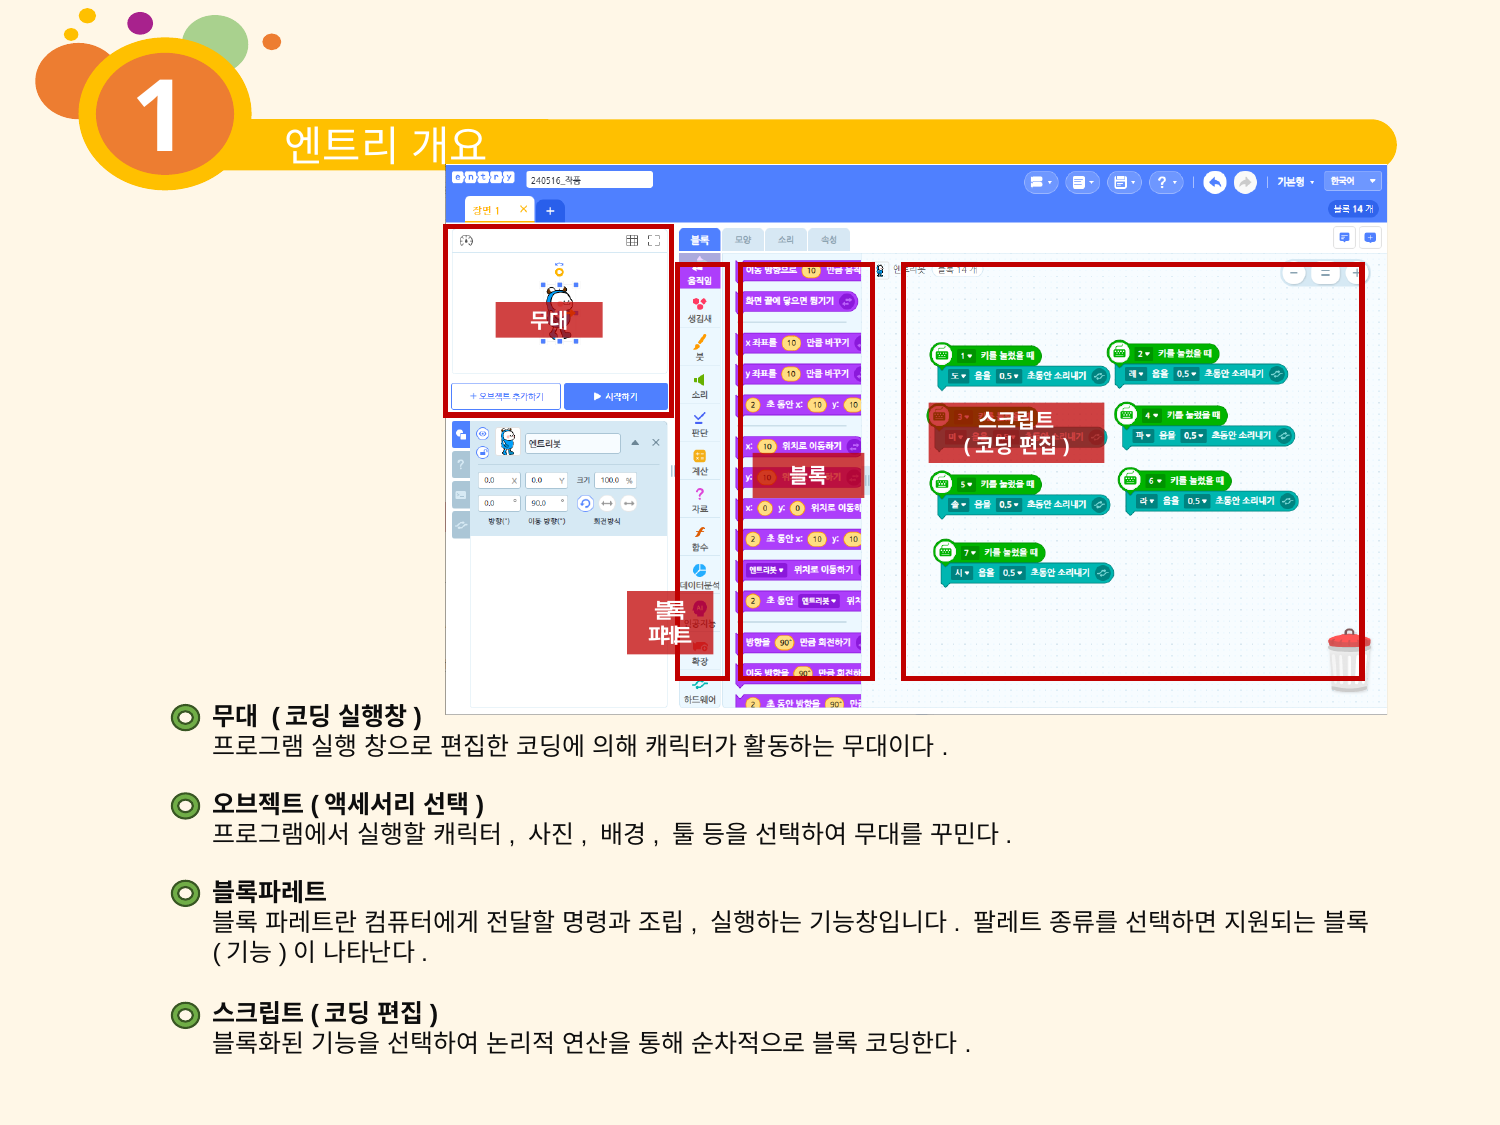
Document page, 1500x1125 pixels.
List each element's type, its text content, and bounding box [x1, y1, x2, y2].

text_box 1 [117, 43, 271, 179]
text_box 엔트리 개요 [269, 103, 1500, 192]
text_box [170, 792, 197, 820]
text_box 블록파레트 블록 파레트란 컴퓨터에게 전달할 명령과 조립, 실행하는 기능창입니다. 팔레트 종류를 선택하면 지원되는 블록(기능)이 나타난다. [197, 869, 1417, 974]
text_box 무대 (코딩 실행창) 프로그램 실행 창으로 편집한 코딩에 의해 캐릭터가 활동하는 무대이다. [197, 693, 1417, 768]
text_box 오브젝트(액세서리 선택) 프로그램에서 실행할 캐릭터, 사진, 배경, 툴 등을 선택하여 무대를 꾸민다. [197, 781, 1417, 857]
text_box [170, 1001, 197, 1030]
text_box [170, 879, 197, 908]
text_box [170, 703, 197, 732]
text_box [445, 164, 1388, 715]
text_box 스크립트(코딩 편집) 블록화된 기능을 선택하여 논리적 연산을 통해 순차적으로 블록 코딩한다. [197, 990, 1417, 1066]
